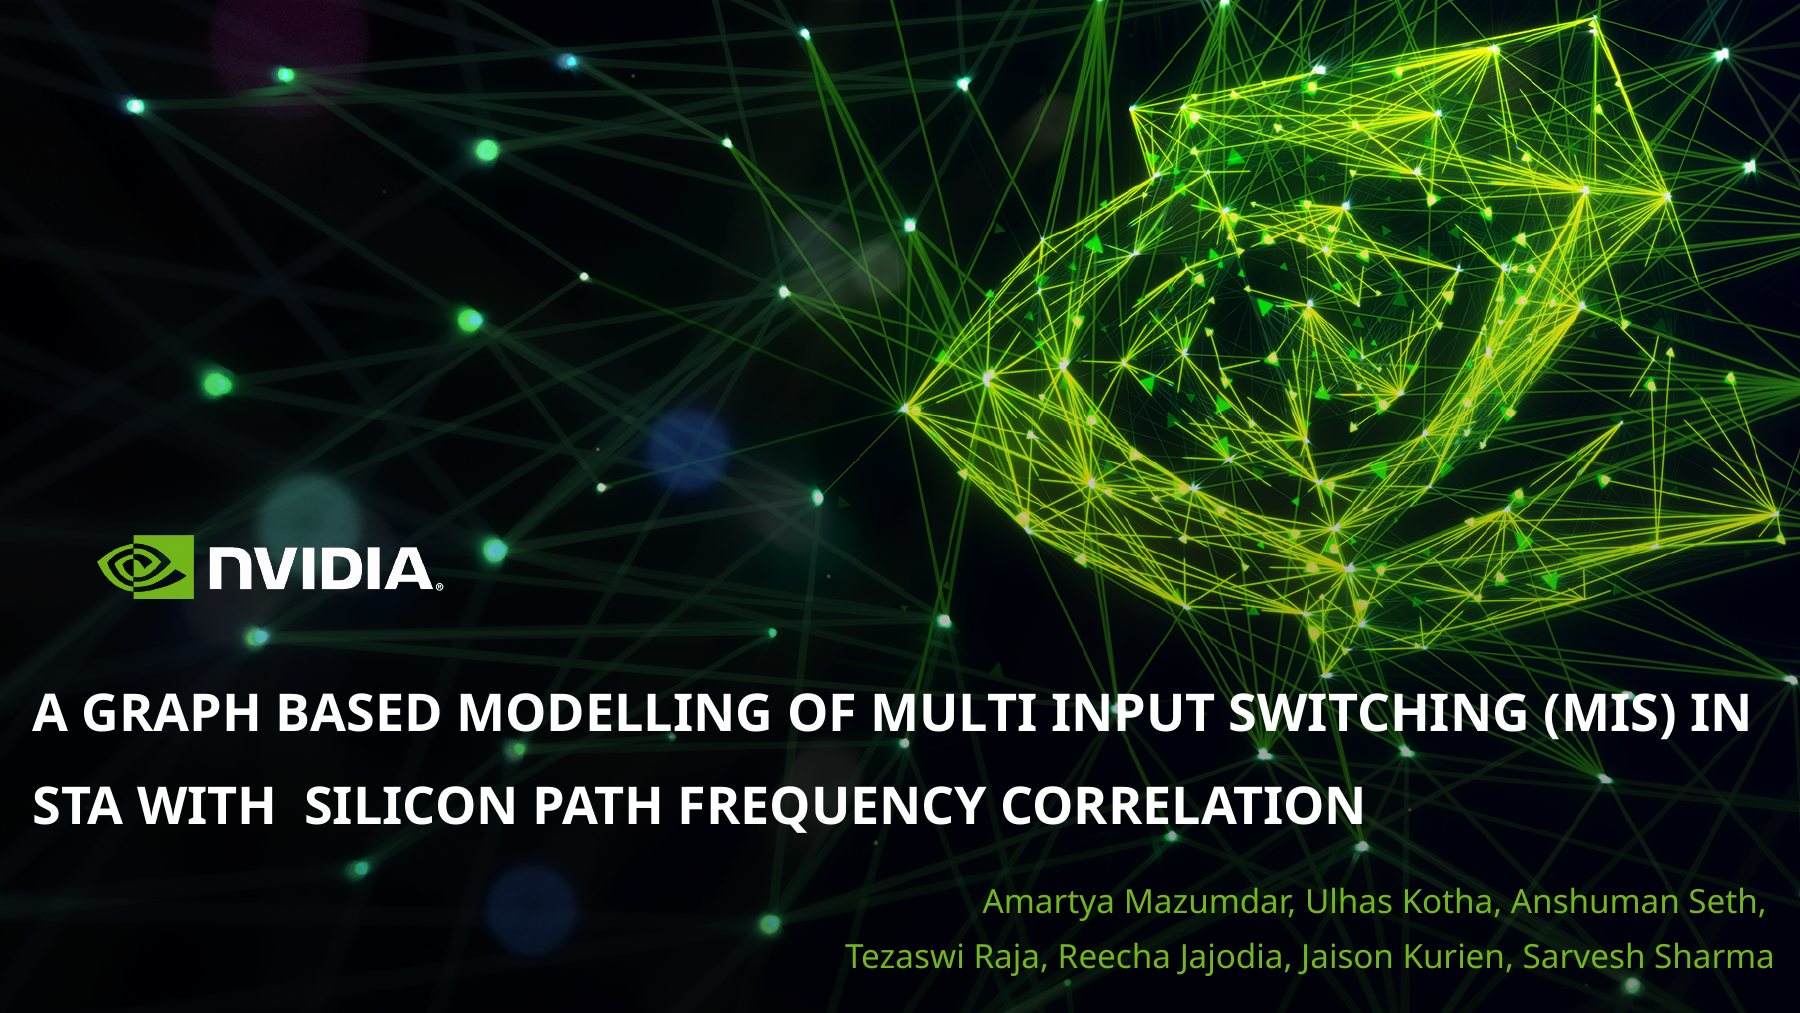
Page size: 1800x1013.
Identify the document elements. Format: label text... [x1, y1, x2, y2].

title A Graph Based Modelling OF Multi Input Switching (MIS) in STA with Silicon Path Frequency Correlation [17, 571, 1800, 843]
picture [0, 0, 1800, 1013]
subtitle Amartya Mazumdar, Ulhas Kotha, Anshuman Seth, Tezaswi Raja, Reecha Jajodia, Jaison Kurien, Sarvesh Sharma [778, 877, 1793, 985]
